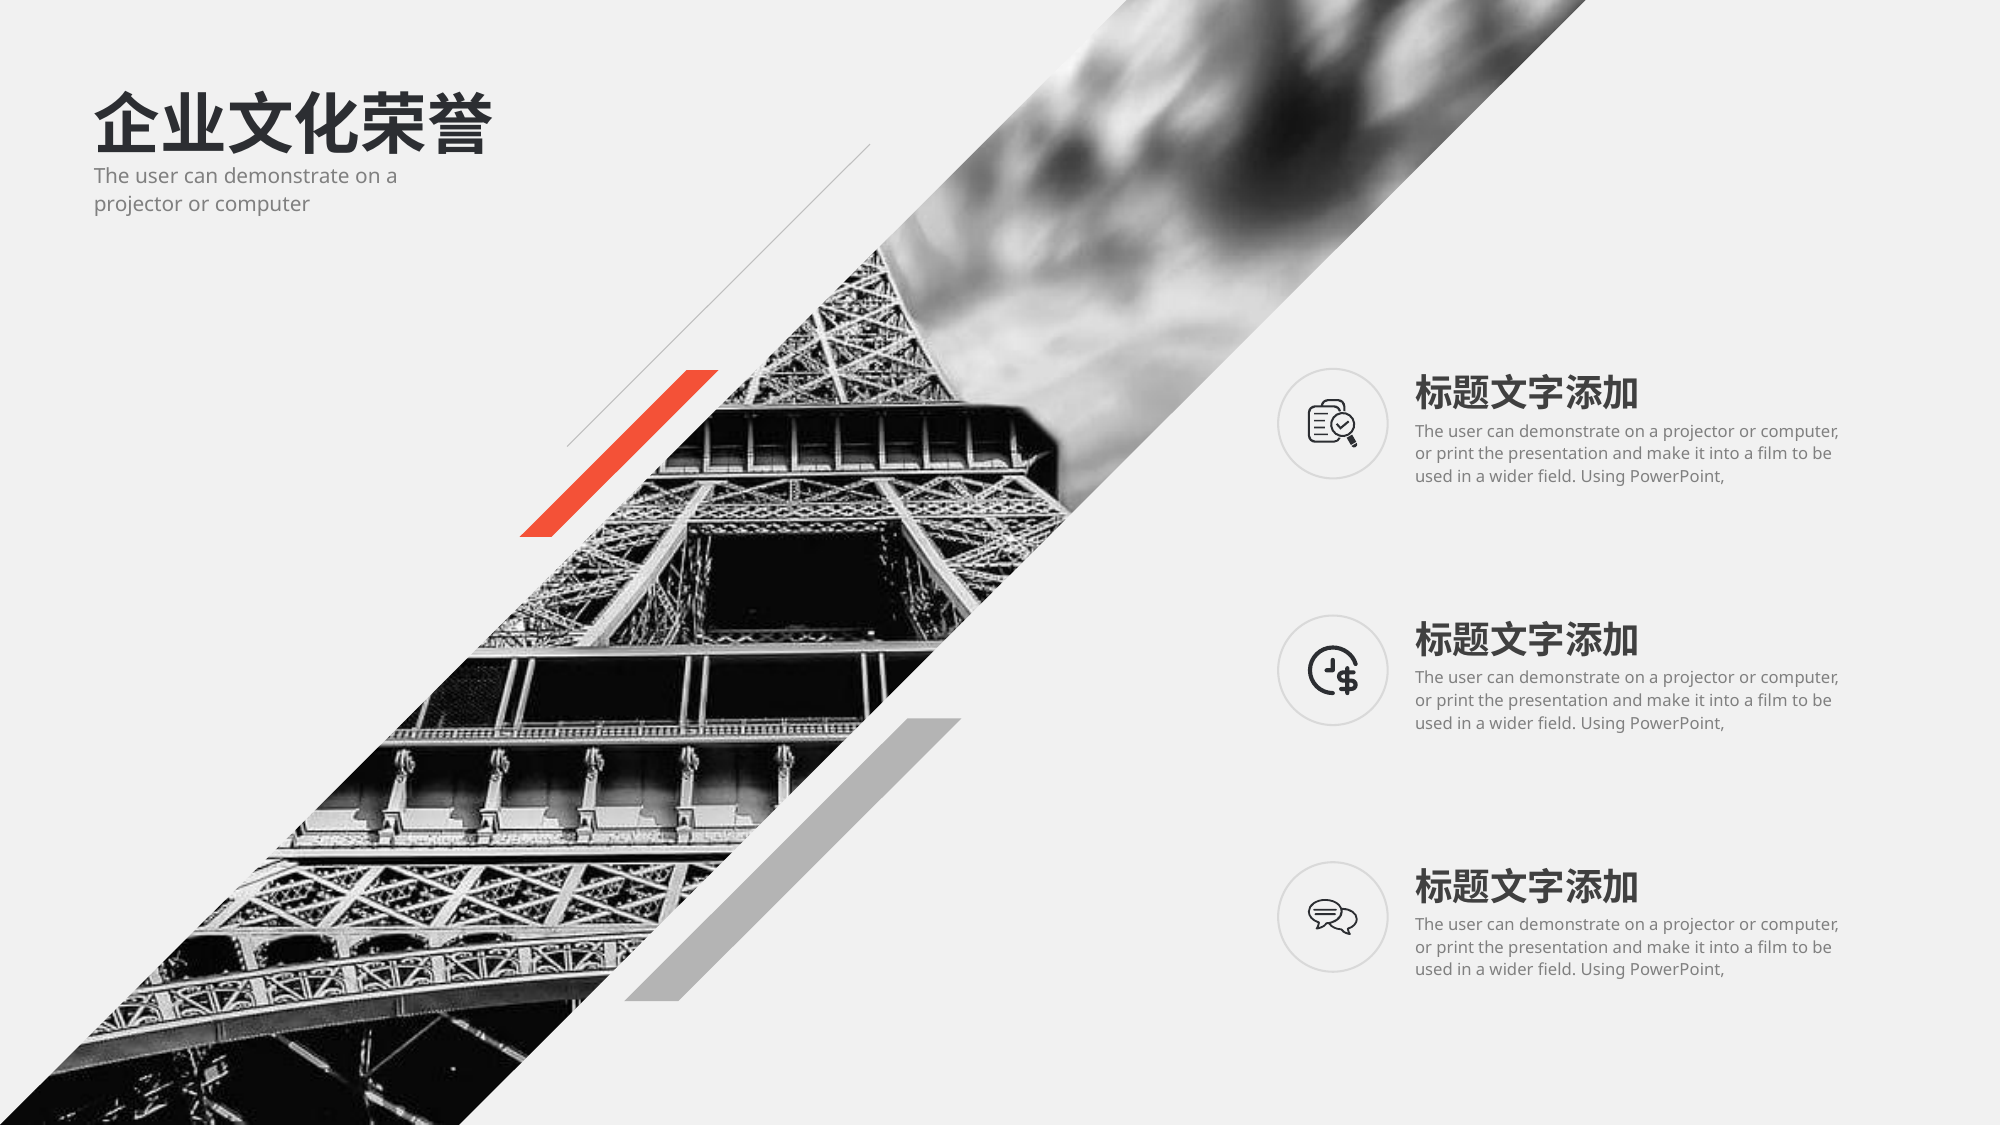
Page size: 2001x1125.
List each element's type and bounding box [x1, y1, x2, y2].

text_box [1278, 615, 1388, 726]
text_box [78, 58, 557, 225]
text_box [1278, 368, 1388, 479]
text_box [567, 144, 871, 447]
text_box [0, 0, 1588, 1125]
text_box [1278, 862, 1388, 972]
text_box [1400, 352, 1857, 495]
text_box [621, 717, 964, 1003]
text_box [517, 447, 644, 539]
text_box [1400, 599, 1857, 742]
text_box [1400, 846, 1857, 988]
